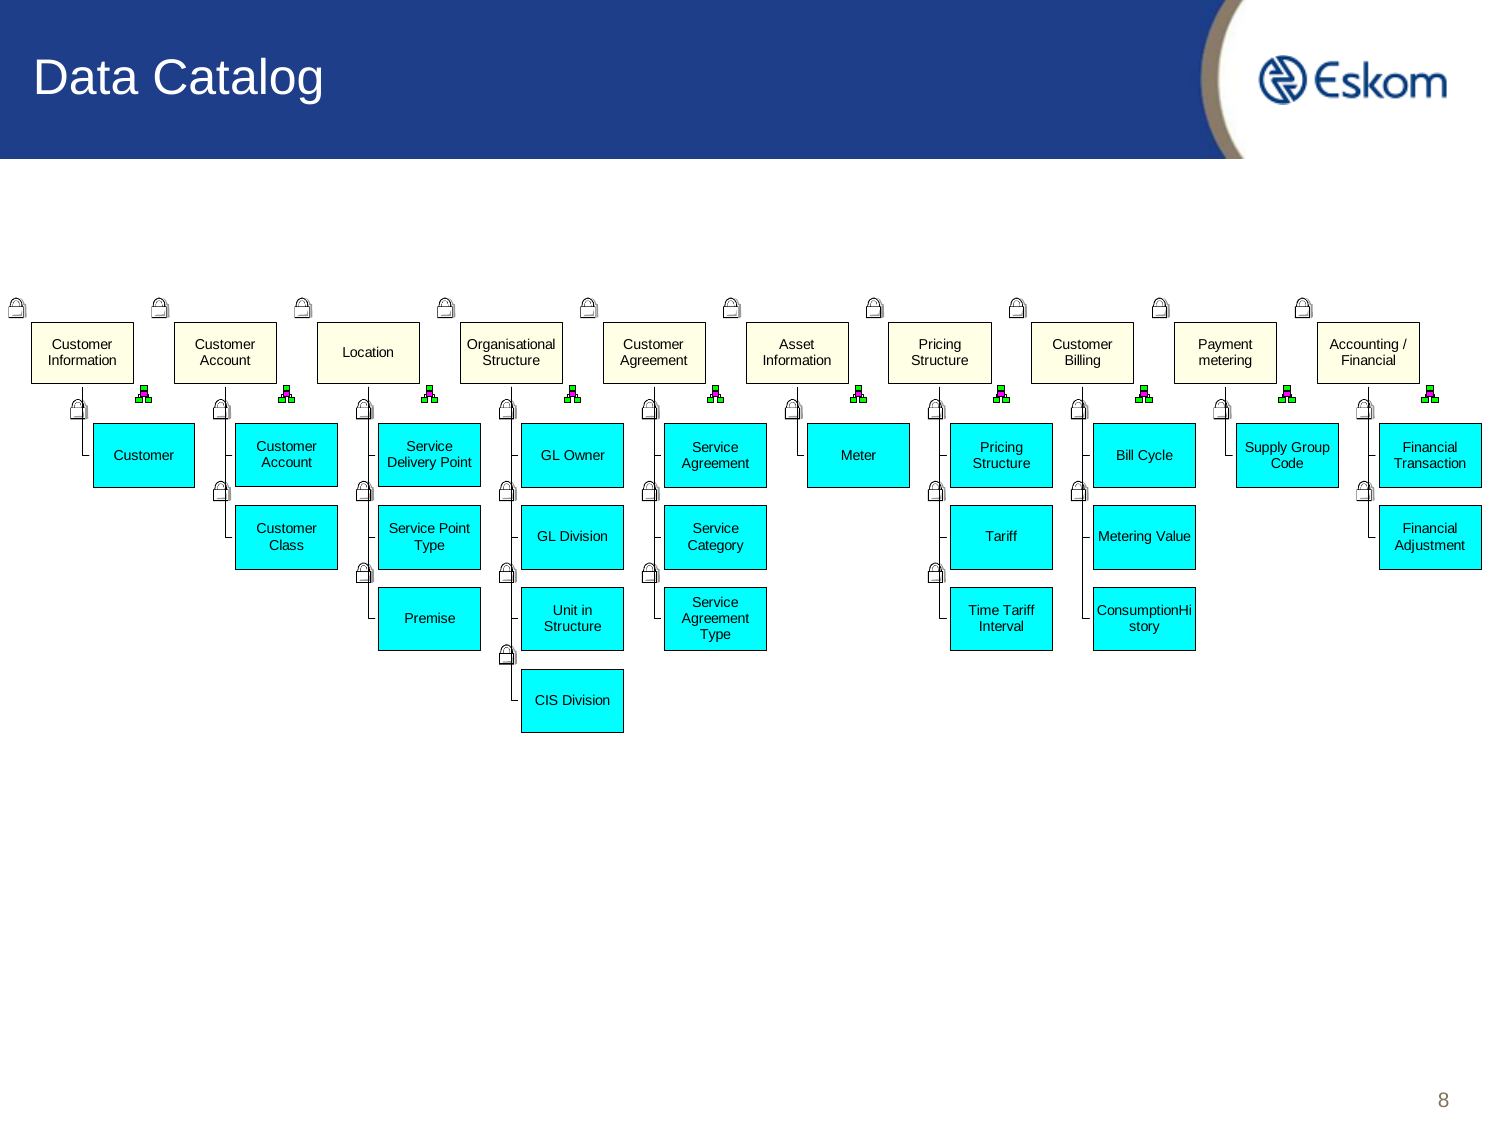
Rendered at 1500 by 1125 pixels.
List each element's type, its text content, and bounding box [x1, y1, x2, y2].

picture [1257, 55, 1450, 105]
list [4, 293, 1490, 739]
title Data Catalog [32, 53, 1179, 105]
slide_number 8 [1178, 1086, 1450, 1112]
picture [0, 0, 1246, 159]
